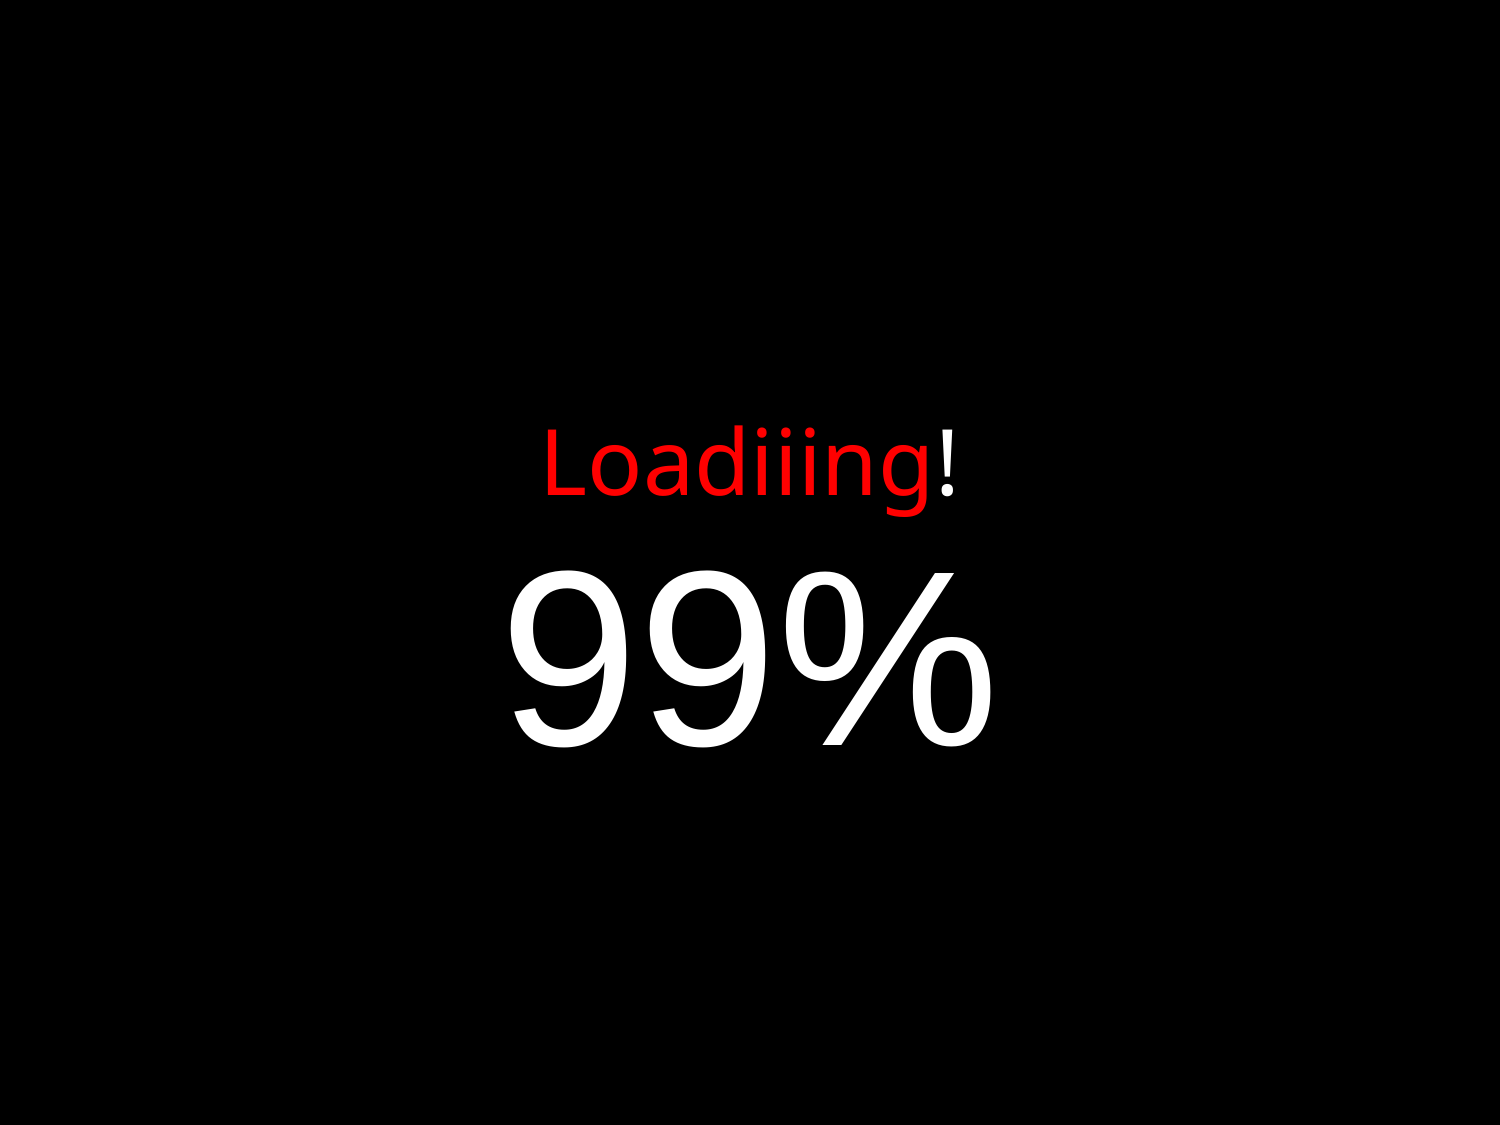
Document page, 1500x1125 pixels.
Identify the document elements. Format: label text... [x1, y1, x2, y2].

text_box 99% [224, 487, 1275, 776]
text_box Loadiiing! [112, 338, 1388, 580]
